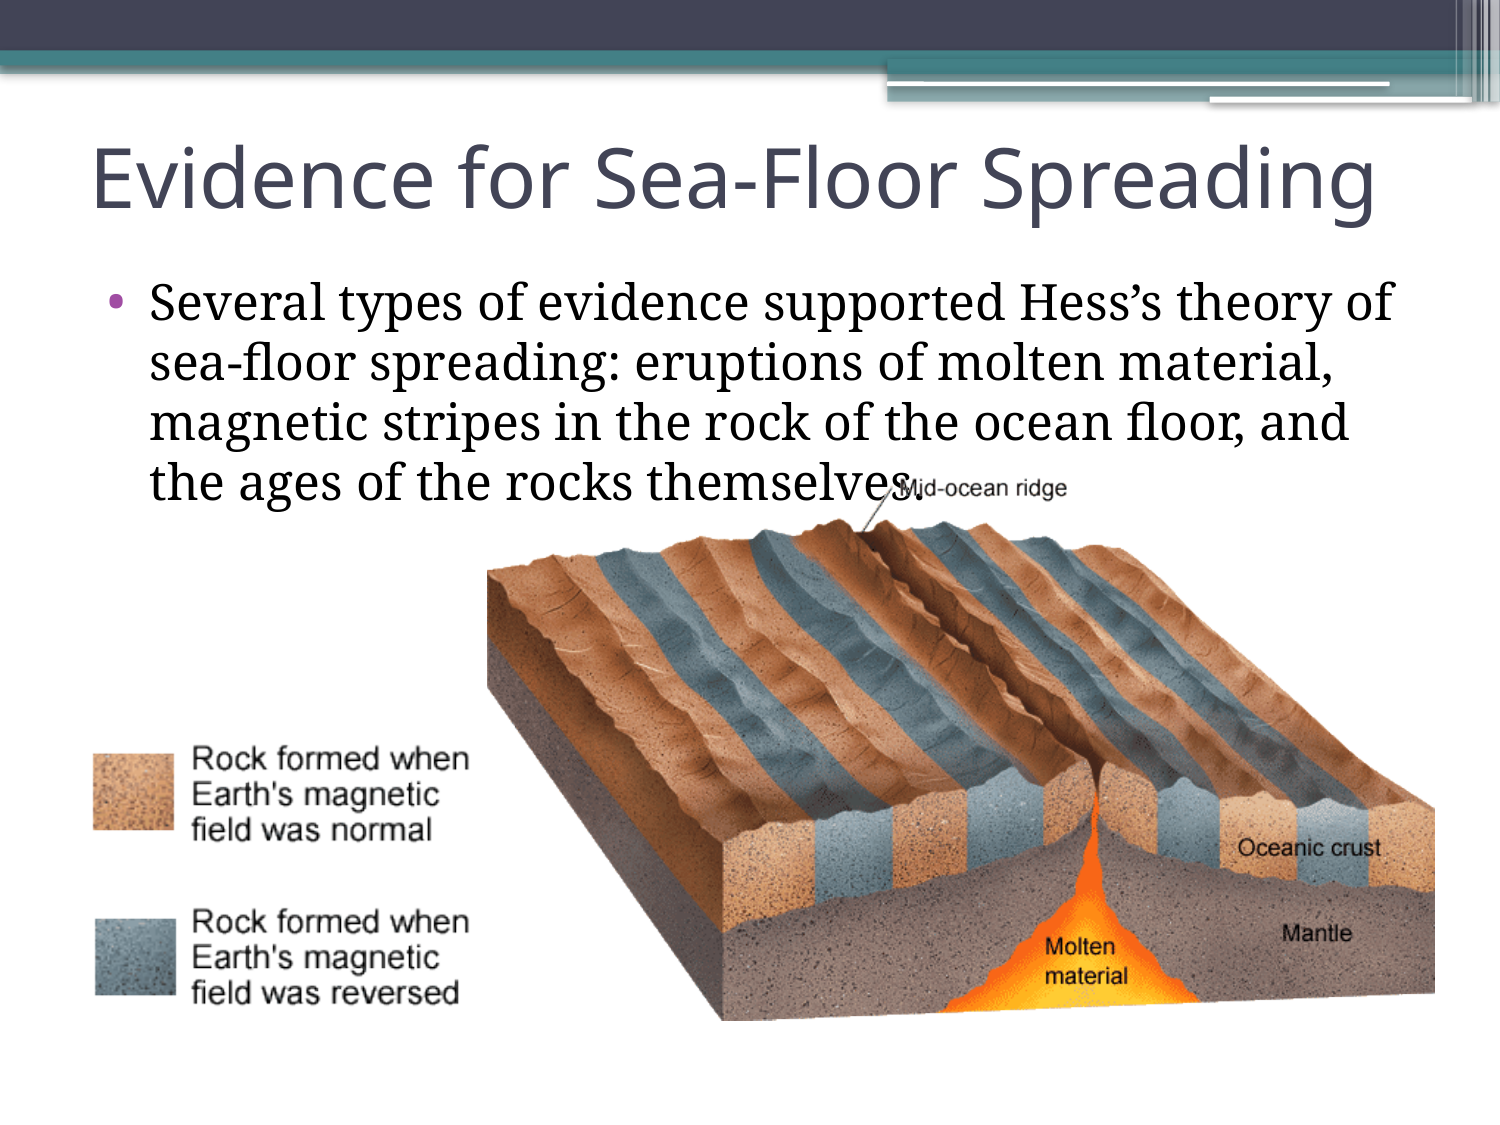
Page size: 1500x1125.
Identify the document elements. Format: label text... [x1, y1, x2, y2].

list Several types of evidence supported Hess’s theory of sea-floor spreading: eruptions of molten material, magnetic stripes in the rock of the ocean floor, and the ages of the rocks themselves. [75, 262, 1425, 1079]
picture [487, 474, 1435, 1021]
title Evidence for Sea-Floor Spreading [75, 87, 1425, 262]
picture [87, 737, 478, 1013]
